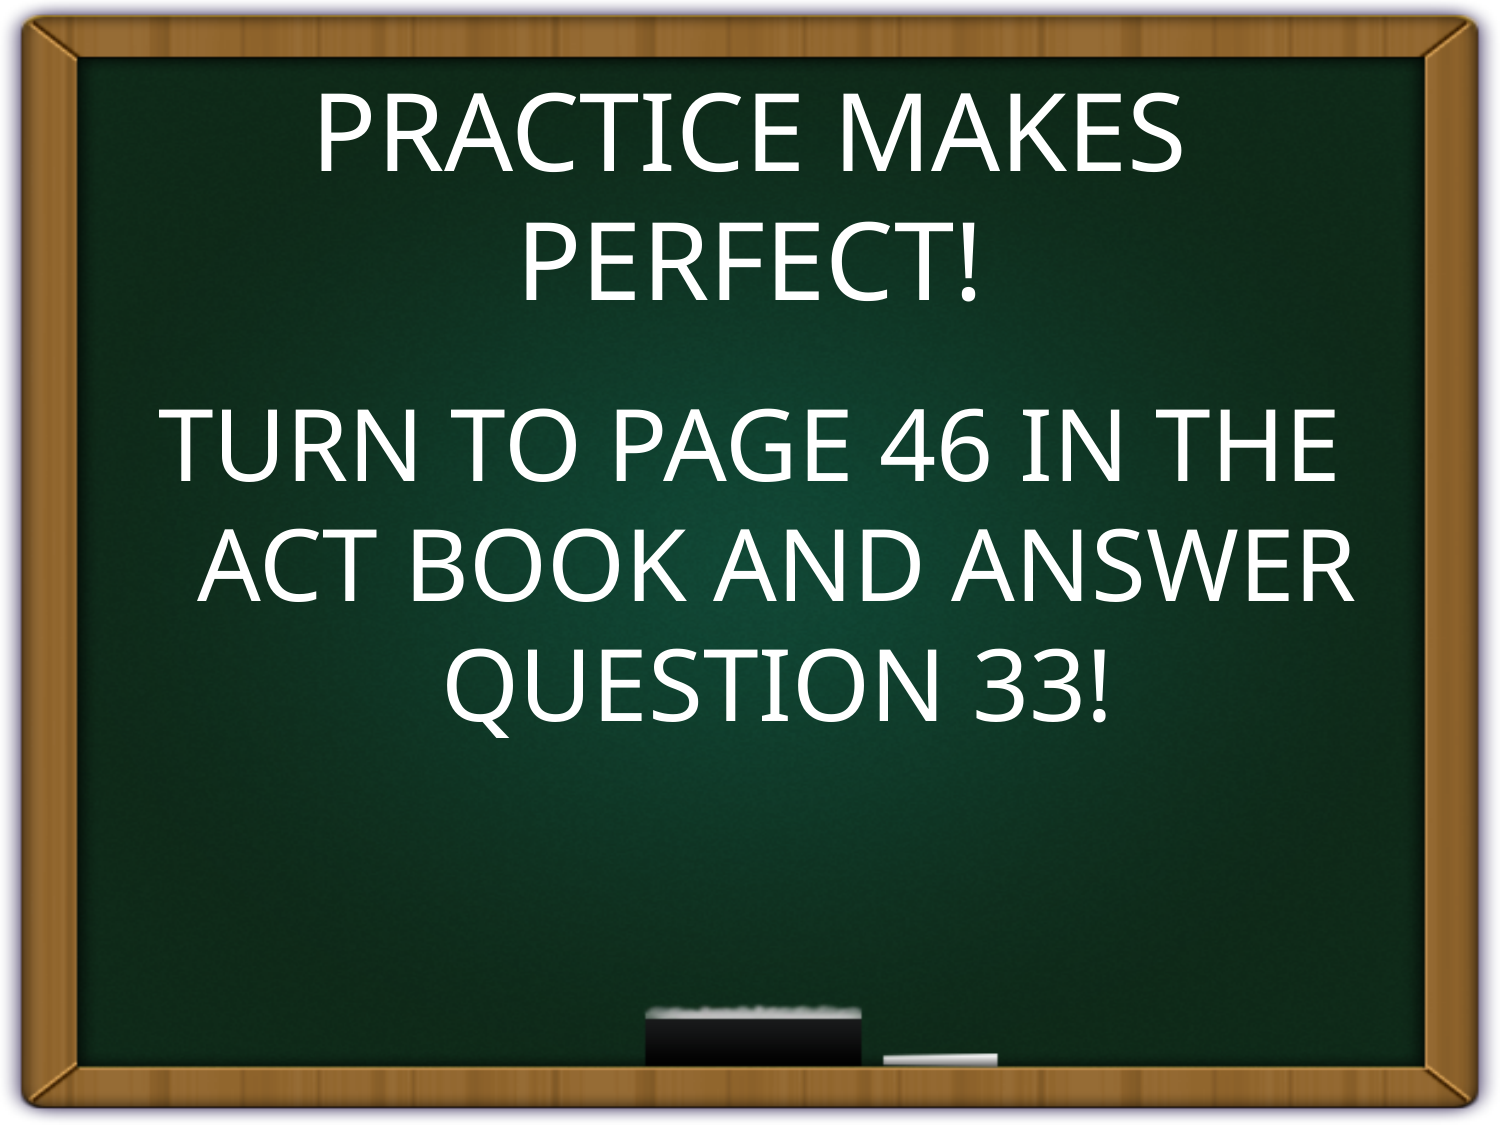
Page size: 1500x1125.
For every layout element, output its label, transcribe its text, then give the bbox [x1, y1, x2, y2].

title PRACTICE MAKES PERFECT! [75, 45, 1425, 341]
list TURN TO PAGE 46 IN THE ACT BOOK AND ANSWER QUESTION 33! [75, 374, 1425, 1005]
picture [0, 0, 1500, 1125]
